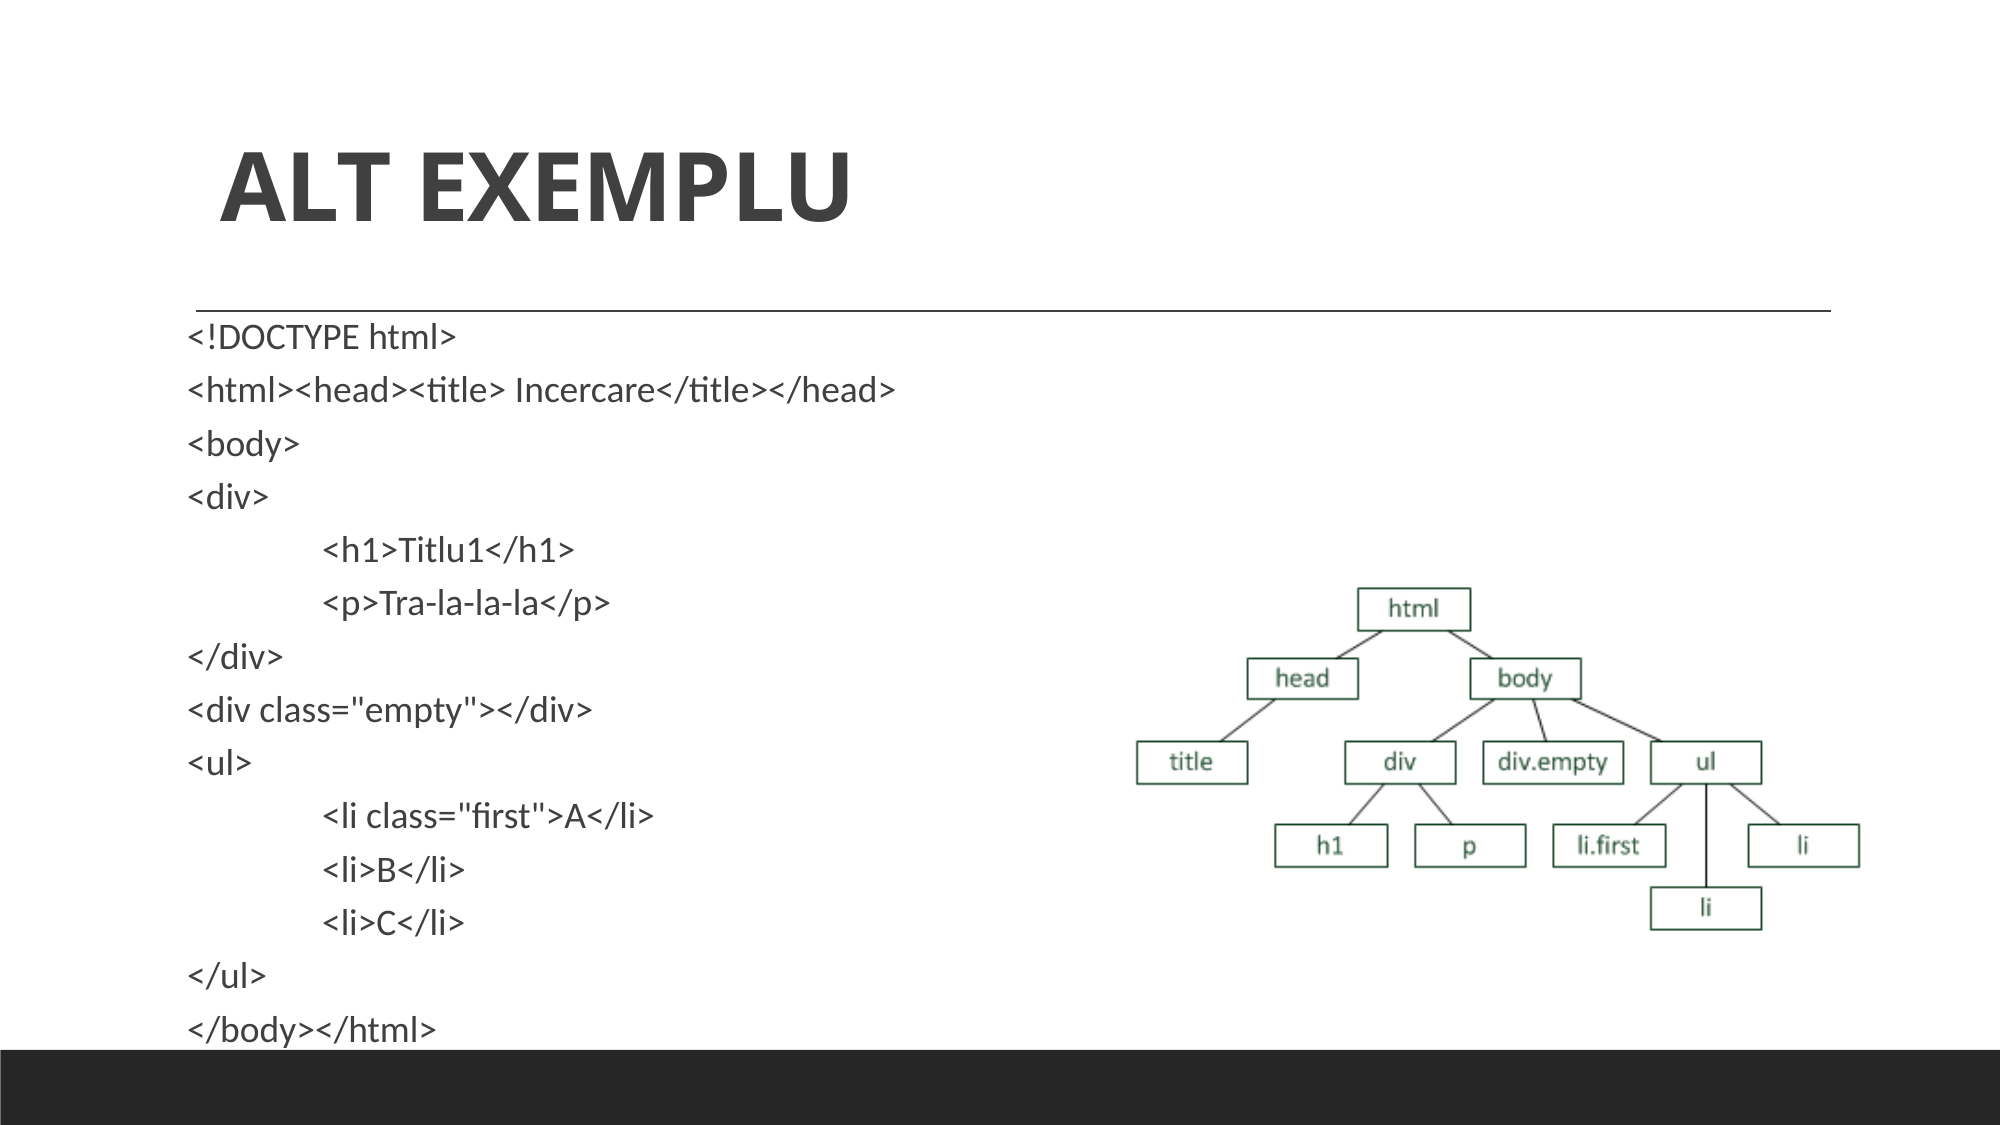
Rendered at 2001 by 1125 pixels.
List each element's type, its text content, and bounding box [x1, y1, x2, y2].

picture [1109, 561, 1878, 955]
title ALT EXEMPLU [205, 113, 1556, 250]
list <!DOCTYPE html> <html><head><title> Incercare</title></head> <body> <div> <h1>Titlu1</h1> <p>Tra-la-la-la</p> </div> <div class="empty"></div> <ul> <li class="first">A</li> <li>B</li> <li>C</li> </ul> </body></html> [187, 299, 1675, 1065]
